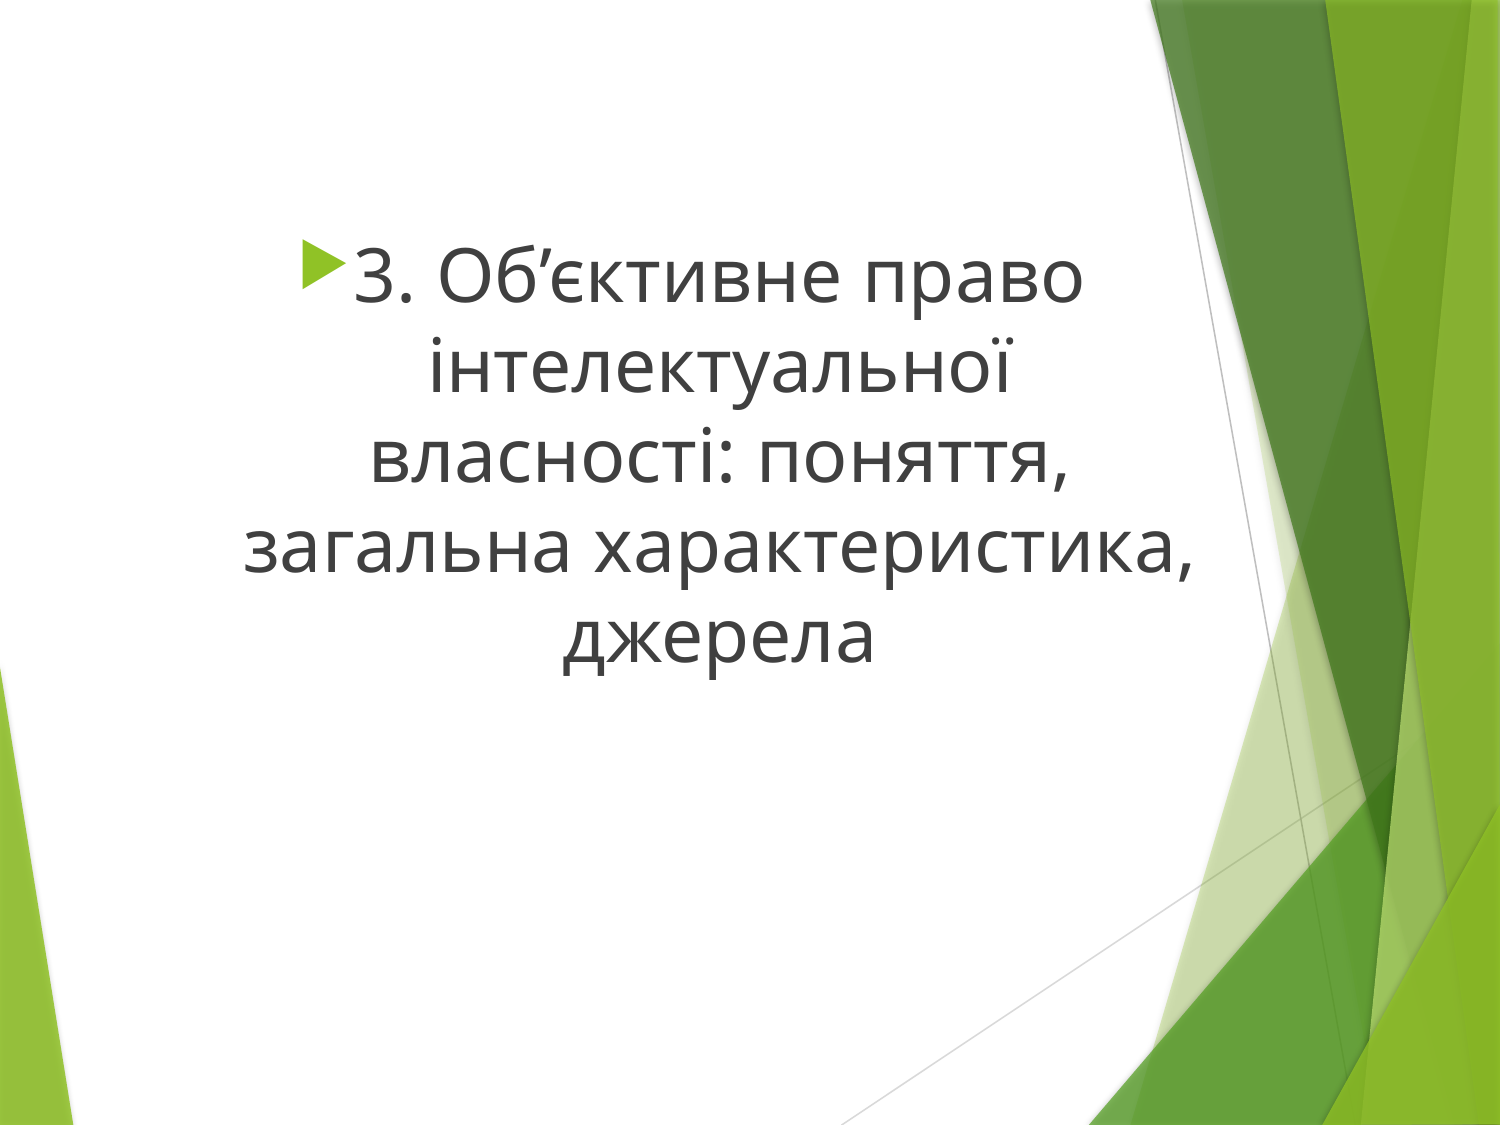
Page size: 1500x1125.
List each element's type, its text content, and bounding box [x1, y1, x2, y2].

list 3. Об’єктивне право інтелектуальної власності: поняття, загальна характеристика, джерела [171, 219, 1213, 857]
